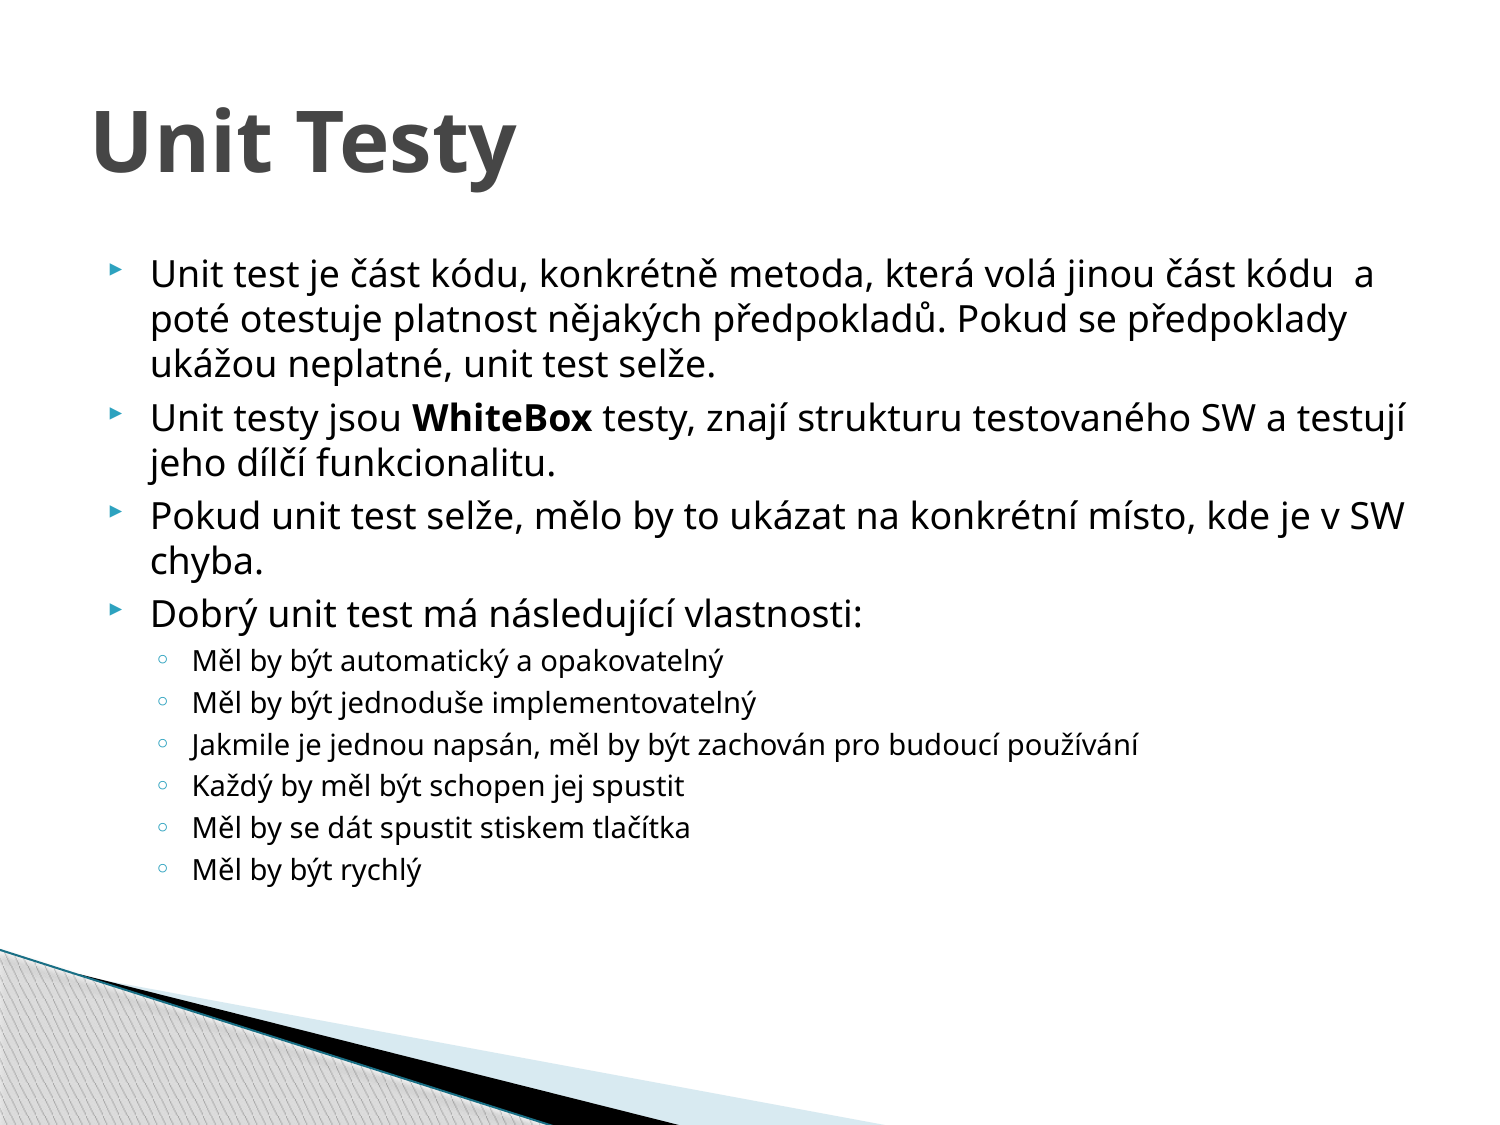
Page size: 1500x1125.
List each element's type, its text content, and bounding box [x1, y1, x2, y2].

list Unit test je část kódu, konkrétně metoda, která volá jinou část kódu a poté otestuje platnost nějakých předpokladů. Pokud se předpoklady ukážou neplatné, unit test selže. Unit testy jsou WhiteBox testy, znají strukturu testovaného SW a testují jeho dílčí funkcionalitu. Pokud unit test selže, mělo by to ukázat na konkrétní místo, kde je v SW chyba. Dobrý unit test má následující vlastnosti: Měl by být automatický a opakovatelný Měl by být jednoduše implementovatelný Jakmile je jednou napsán, měl by být zachován pro budoucí používání Každý by měl být schopen jej spustit Měl by se dát spustit stiskem tlačítka Měl by být rychlý [75, 243, 1425, 986]
title Unit Testy [75, 45, 1425, 233]
